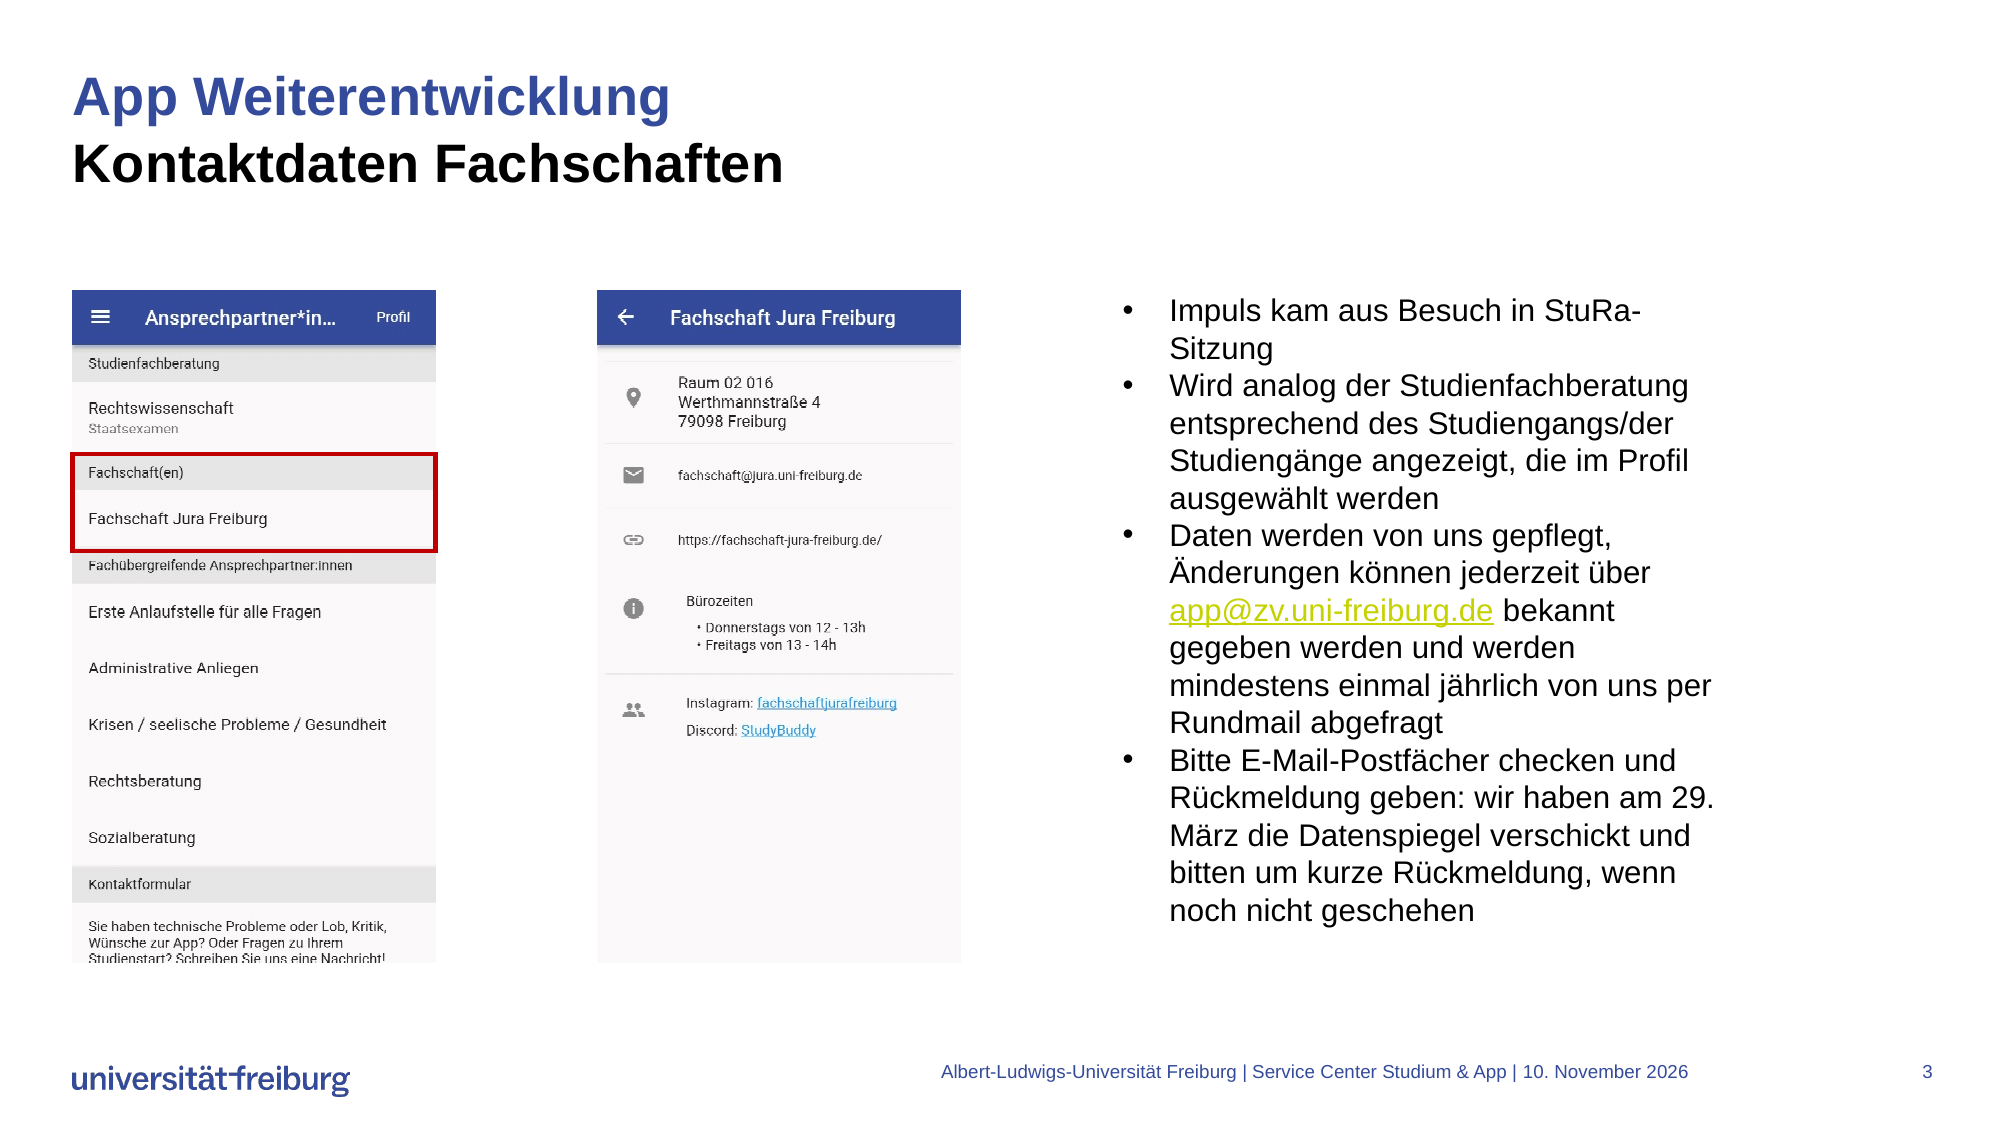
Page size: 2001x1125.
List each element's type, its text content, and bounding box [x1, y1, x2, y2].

title App Weiterentwicklung Kontaktdaten Fachschaften [72, 59, 1933, 278]
picture [597, 290, 961, 963]
list Impuls kam aus Besuch in StuRa-Sitzung Wird analog der Studienfachberatung entsprechend des Studiengangs/der Studiengänge angezeigt, die im Profil ausgewählt werden Daten werden von uns gepflegt, Änderungen können jederzeit über app@zv.uni-freiburg.de bekannt gegeben werden und werden mindestens einmal jährlich von uns per Rundmail abgefragt Bitte E-Mail-Postfächer checken und Rückmeldung geben: wir haben am 29. März die Datenspiegel verschickt und bitten um kurze Rückmeldung, wenn noch nicht geschehen [1122, 290, 1731, 1017]
picture [72, 1065, 351, 1097]
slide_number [1517, 1060, 1754, 1090]
picture [72, 290, 436, 963]
footer Albert-Ludwigs-Universität Freiburg | Service Center Studium & App | [488, 1060, 1517, 1090]
slide_number 3 [1873, 1060, 1933, 1090]
